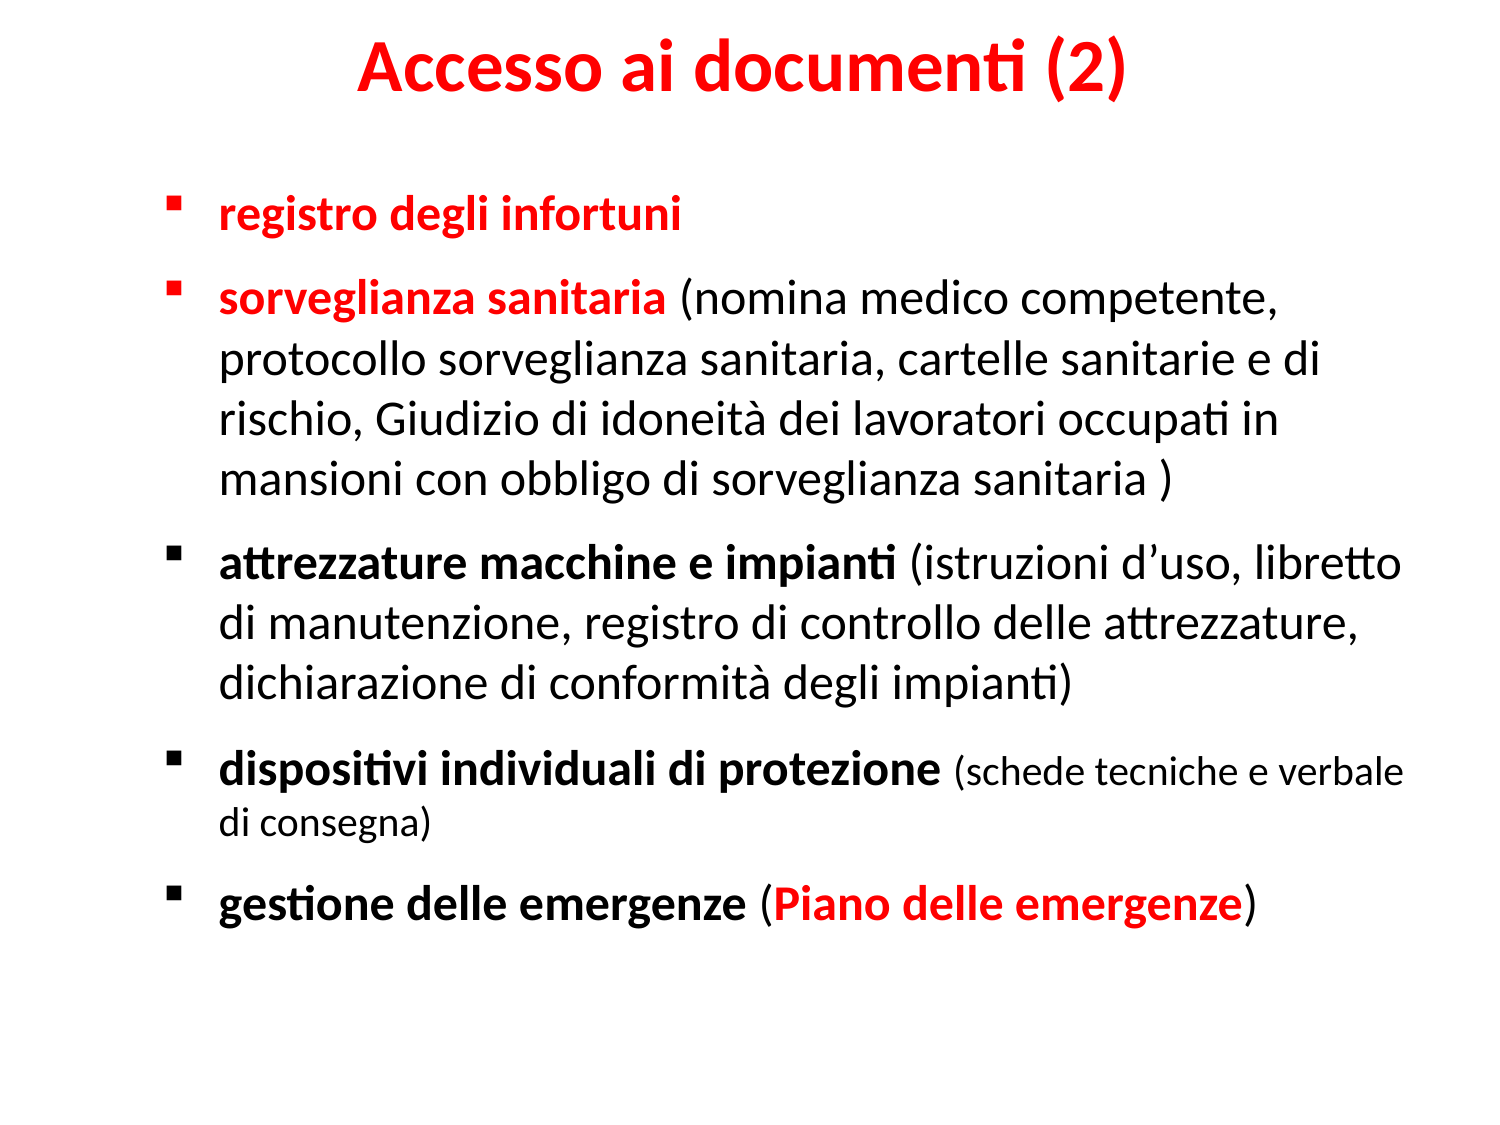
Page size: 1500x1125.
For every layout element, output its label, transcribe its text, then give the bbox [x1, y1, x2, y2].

text_box Accesso ai documenti (2) [312, 9, 1175, 114]
text_box registro degli infortuni sorveglianza sanitaria (nomina medico competente, protocollo sorveglianza sanitaria, cartelle sanitarie e di rischio, Giudizio di idoneità dei lavoratori occupati in mansioni con obbligo di sorveglianza sanitaria ) attrezzature macchine e impianti (istruzioni d’uso, libretto di manutenzione, registro di controllo delle attrezzature, dichiarazione di conformità degli impianti) dispositivi individuali di protezione (schede tecniche e verbale di consegna) gestione delle emergenze (Piano delle emergenze) [147, 172, 1459, 938]
